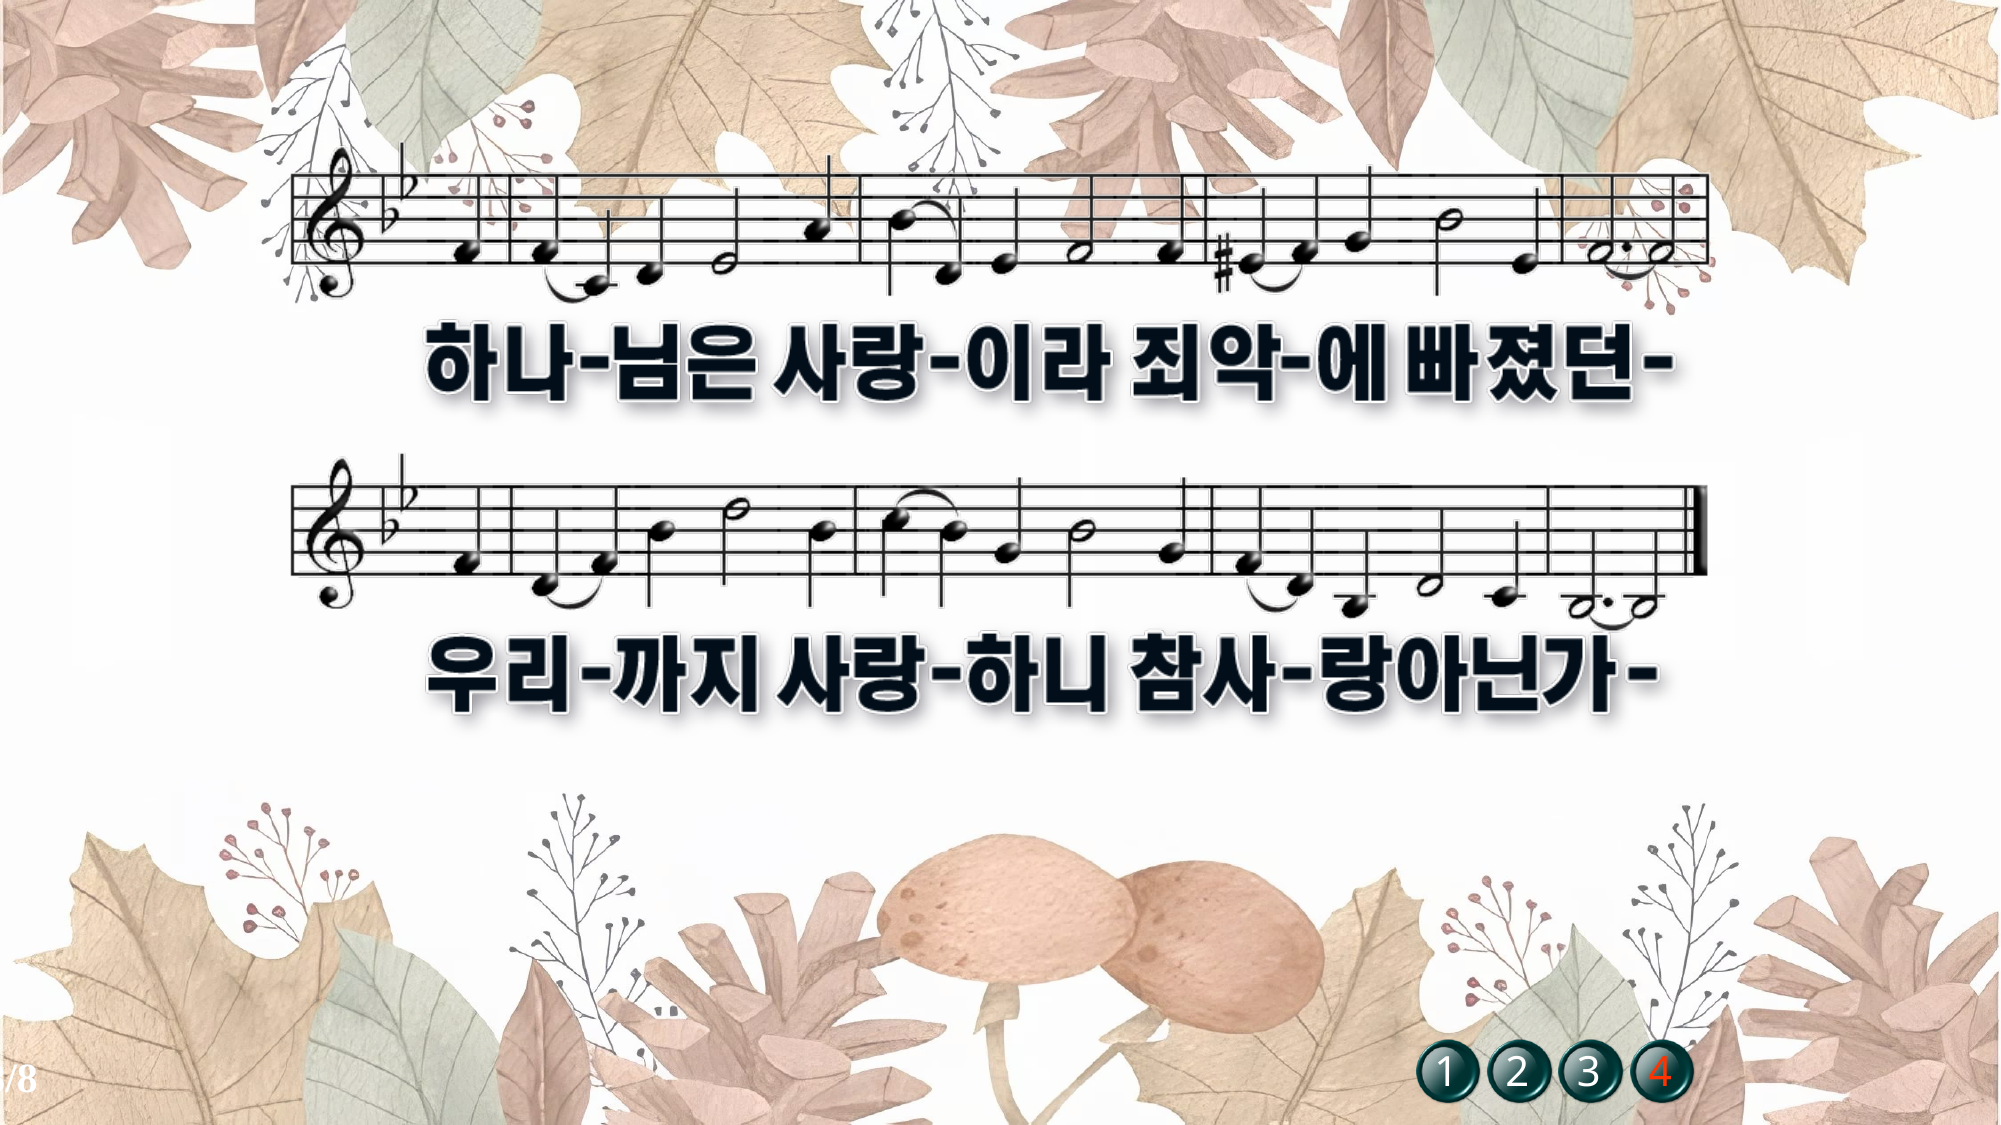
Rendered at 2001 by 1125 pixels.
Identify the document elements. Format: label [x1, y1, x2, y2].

text_box [1627, 1035, 1697, 1106]
text_box [1555, 1035, 1626, 1106]
picture [0, 0, 2001, 1125]
text_box [1484, 1035, 1555, 1106]
text_box [1413, 1035, 1484, 1106]
